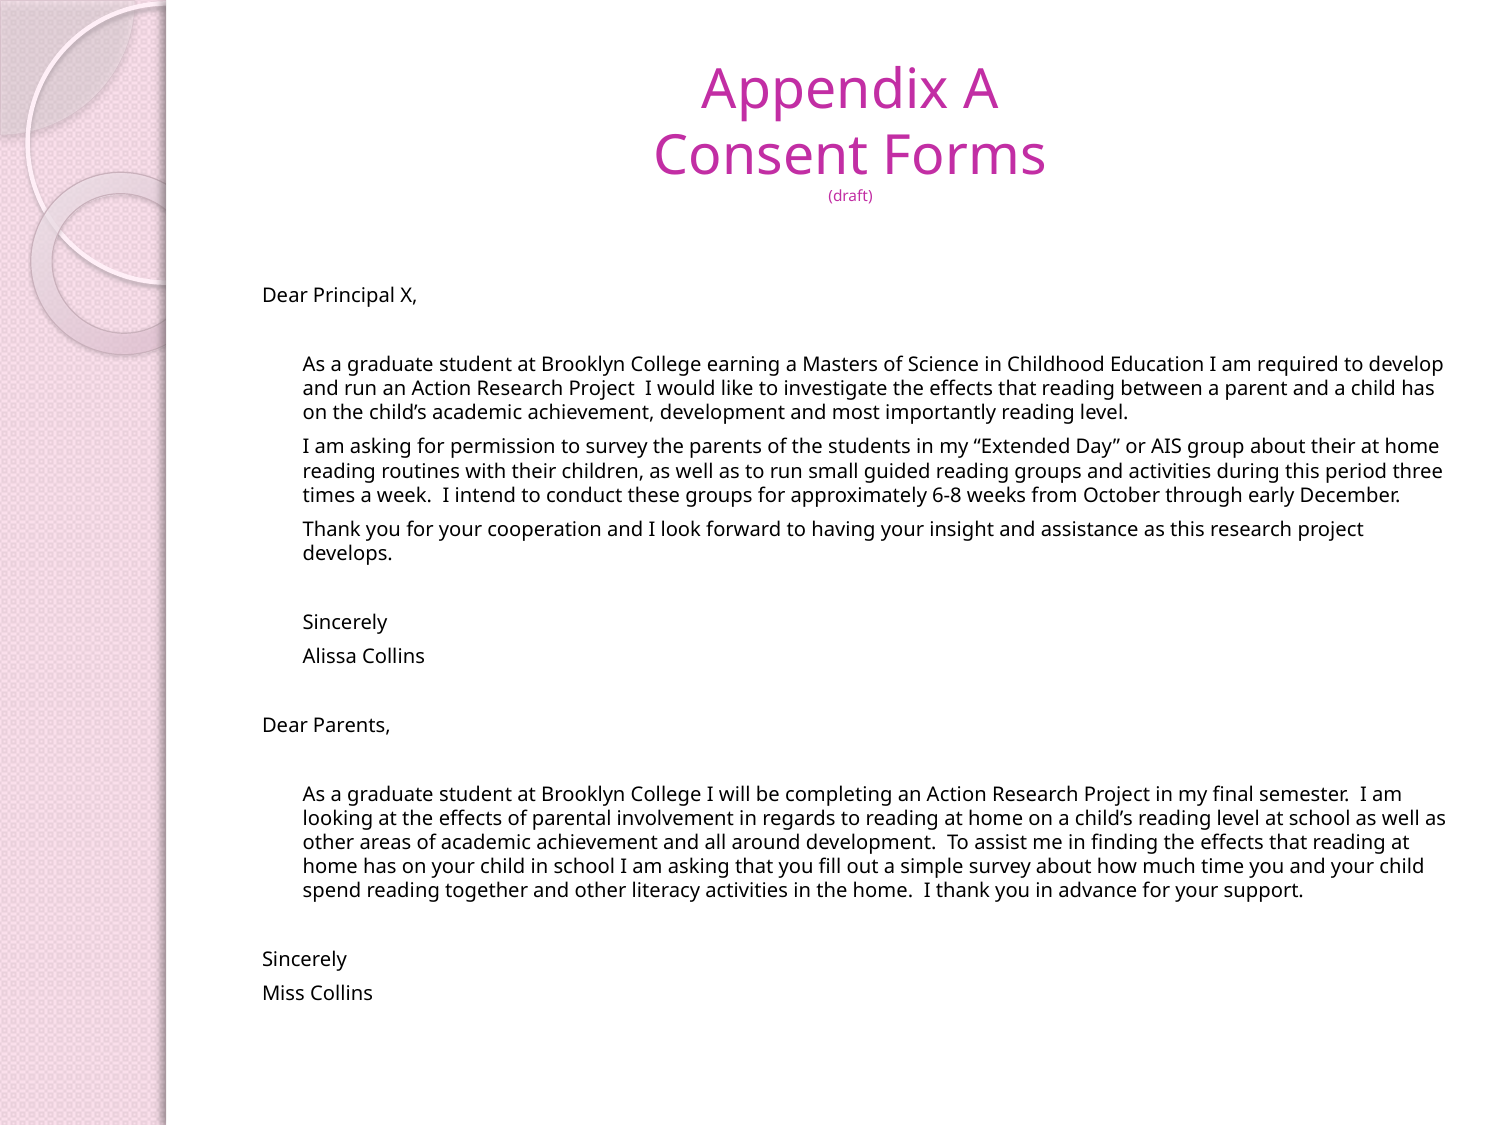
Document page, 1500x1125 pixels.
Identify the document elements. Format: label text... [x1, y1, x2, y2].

title Appendix A Consent Forms (draft) [235, 45, 1466, 213]
list Dear Principal X, As a graduate student at Brooklyn College earning a Masters of Science in Childhood Education I am required to develop and run an Action Research Project I would like to investigate the effects that reading between a parent and a child has on the child’s academic achievement, development and most importantly reading level. I am asking for permission to survey the parents of the students in my “Extended Day” or AIS group about their at home reading routines with their children, as well as to run small guided reading groups and activities during this period three times a week. I intend to conduct these groups for approximately 6-8 weeks from October through early December. Thank you for your cooperation and I look forward to having your insight and assistance as this research project develops. Sincerely Alissa Collins Dear Parents, As a graduate student at Brooklyn College I will be completing an Action Research Project in my final semester. I am looking at the effects of parental involvement in regards to reading at home on a child’s reading level at school as well as other areas of academic achievement and all around development. To assist me in finding the effects that reading at home has on your child in school I am asking that you fill out a simple survey about how much time you and your child spend reading together and other literacy activities in the home. I thank you in advance for your support. Sincerely Miss Collins [235, 275, 1466, 1025]
